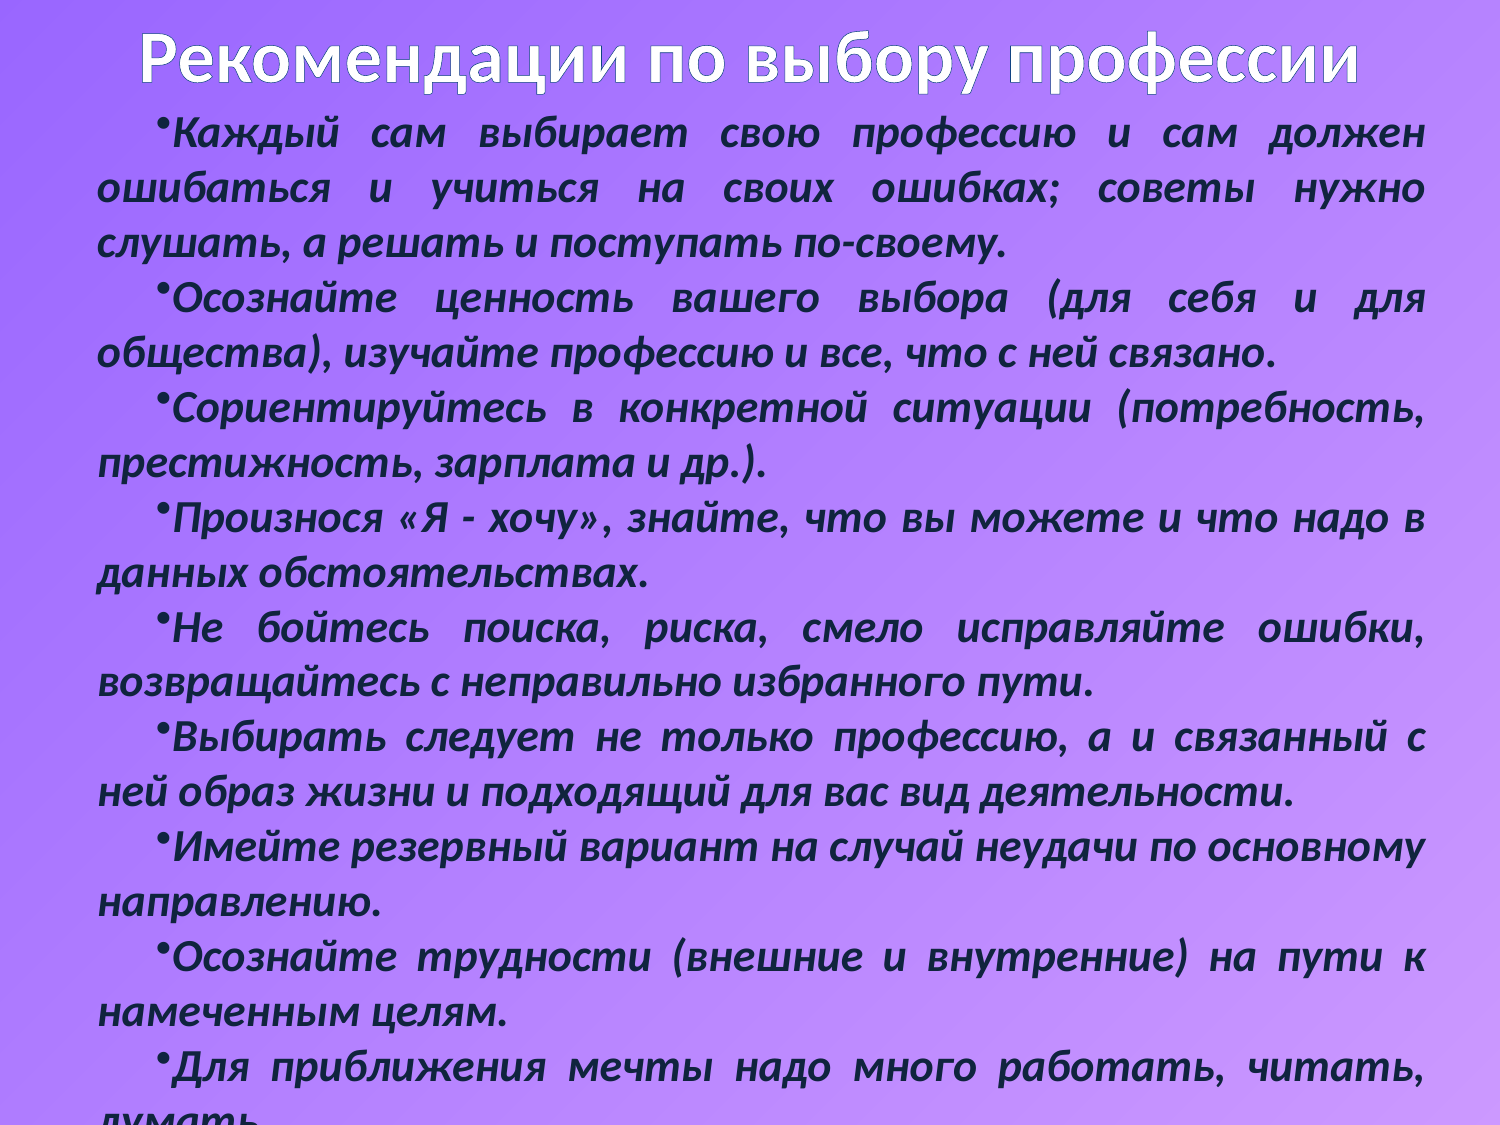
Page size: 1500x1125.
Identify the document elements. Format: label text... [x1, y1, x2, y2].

text_box Каждый сам выбирает свою профессию и сам должен ошибаться и учиться на своих ошибках; советы нужно слушать, а решать и поступать по-своему. Осознайте ценность вашего выбора (для себя и для общества), изучайте профессию и все, что с ней связано. Сориентируйтесь в конкретной ситуации (потребность, престижность, зарплата и др.). Произнося «Я - хочу», знайте, что вы можете и что надо в данных обстоятельствах. Не бойтесь поиска, риска, смело исправляйте ошибки, возвращайтесь с неправильно избранного пути. Выбирать следует не только профессию, а и связанный с ней образ жизни и подходящий для вас вид деятельности. Имейте резервный вариант на случай неудачи по основному направлению. Осознайте трудности (внешние и внутренние) на пути к намеченным целям. Для приближения мечты надо много работать, читать, думать. [82, 93, 1442, 1125]
text_box Рекомендации по выбору профессии [29, 0, 1471, 105]
